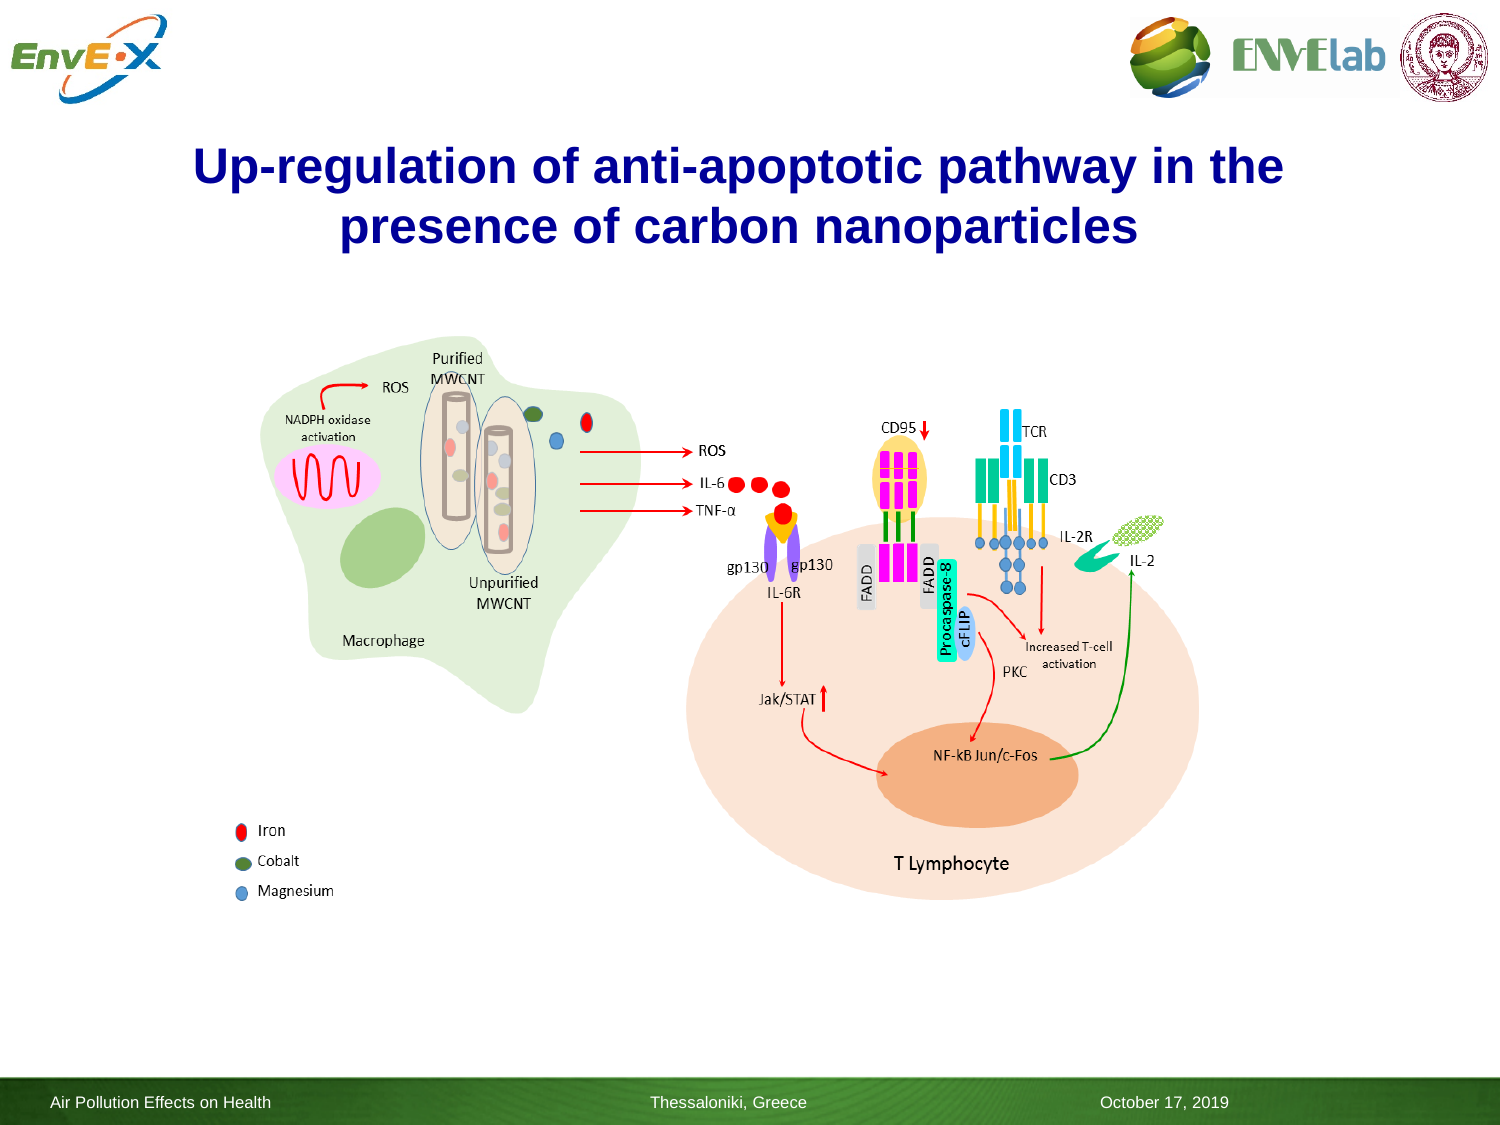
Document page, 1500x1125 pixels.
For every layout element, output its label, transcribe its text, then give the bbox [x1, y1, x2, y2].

picture [218, 308, 1308, 959]
picture [1130, 13, 1488, 102]
picture [0, 1076, 1500, 1125]
picture [0, 8, 175, 78]
text_box [0, 78, 1335, 194]
title Up-regulation of anti-apoptotic pathway in the presence of carbon nanoparticles [171, 194, 1308, 280]
